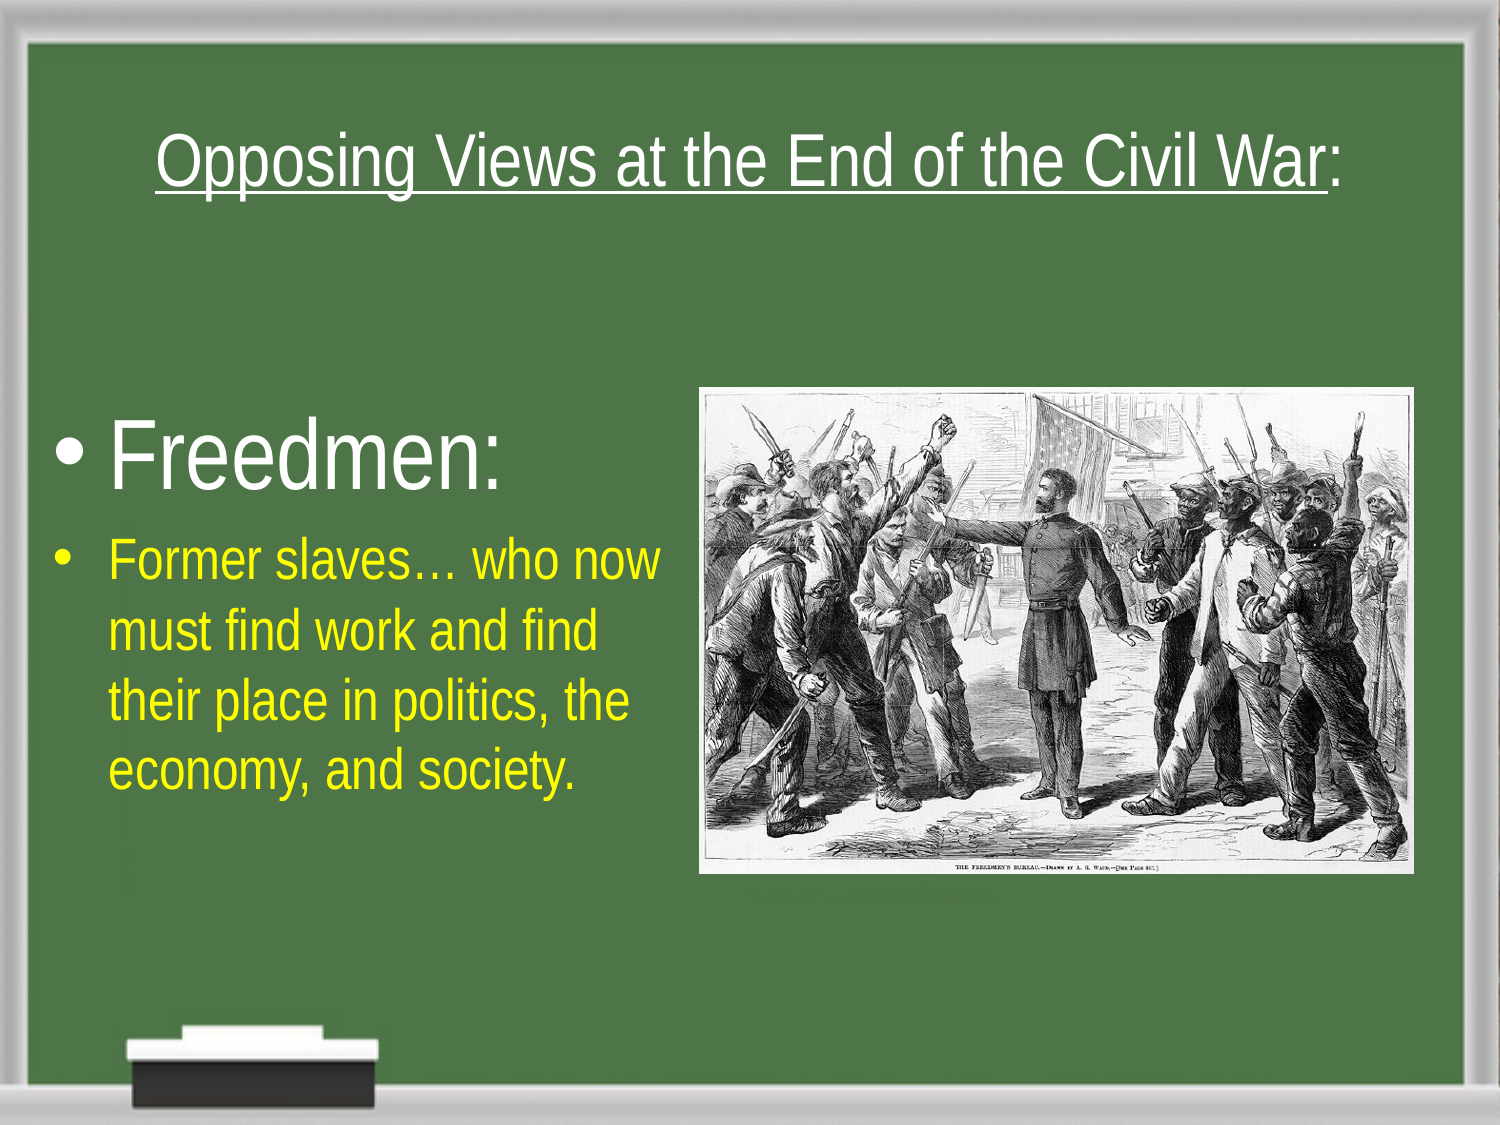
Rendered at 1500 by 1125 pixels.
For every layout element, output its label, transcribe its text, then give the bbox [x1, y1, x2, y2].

list Freedmen: Former slaves… who now must find work and find their place in politics, the economy, and society. [37, 382, 701, 1125]
title Opposing Views at the End of the Civil War: [74, 62, 1426, 251]
picture [0, 0, 1500, 1125]
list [699, 387, 1414, 874]
